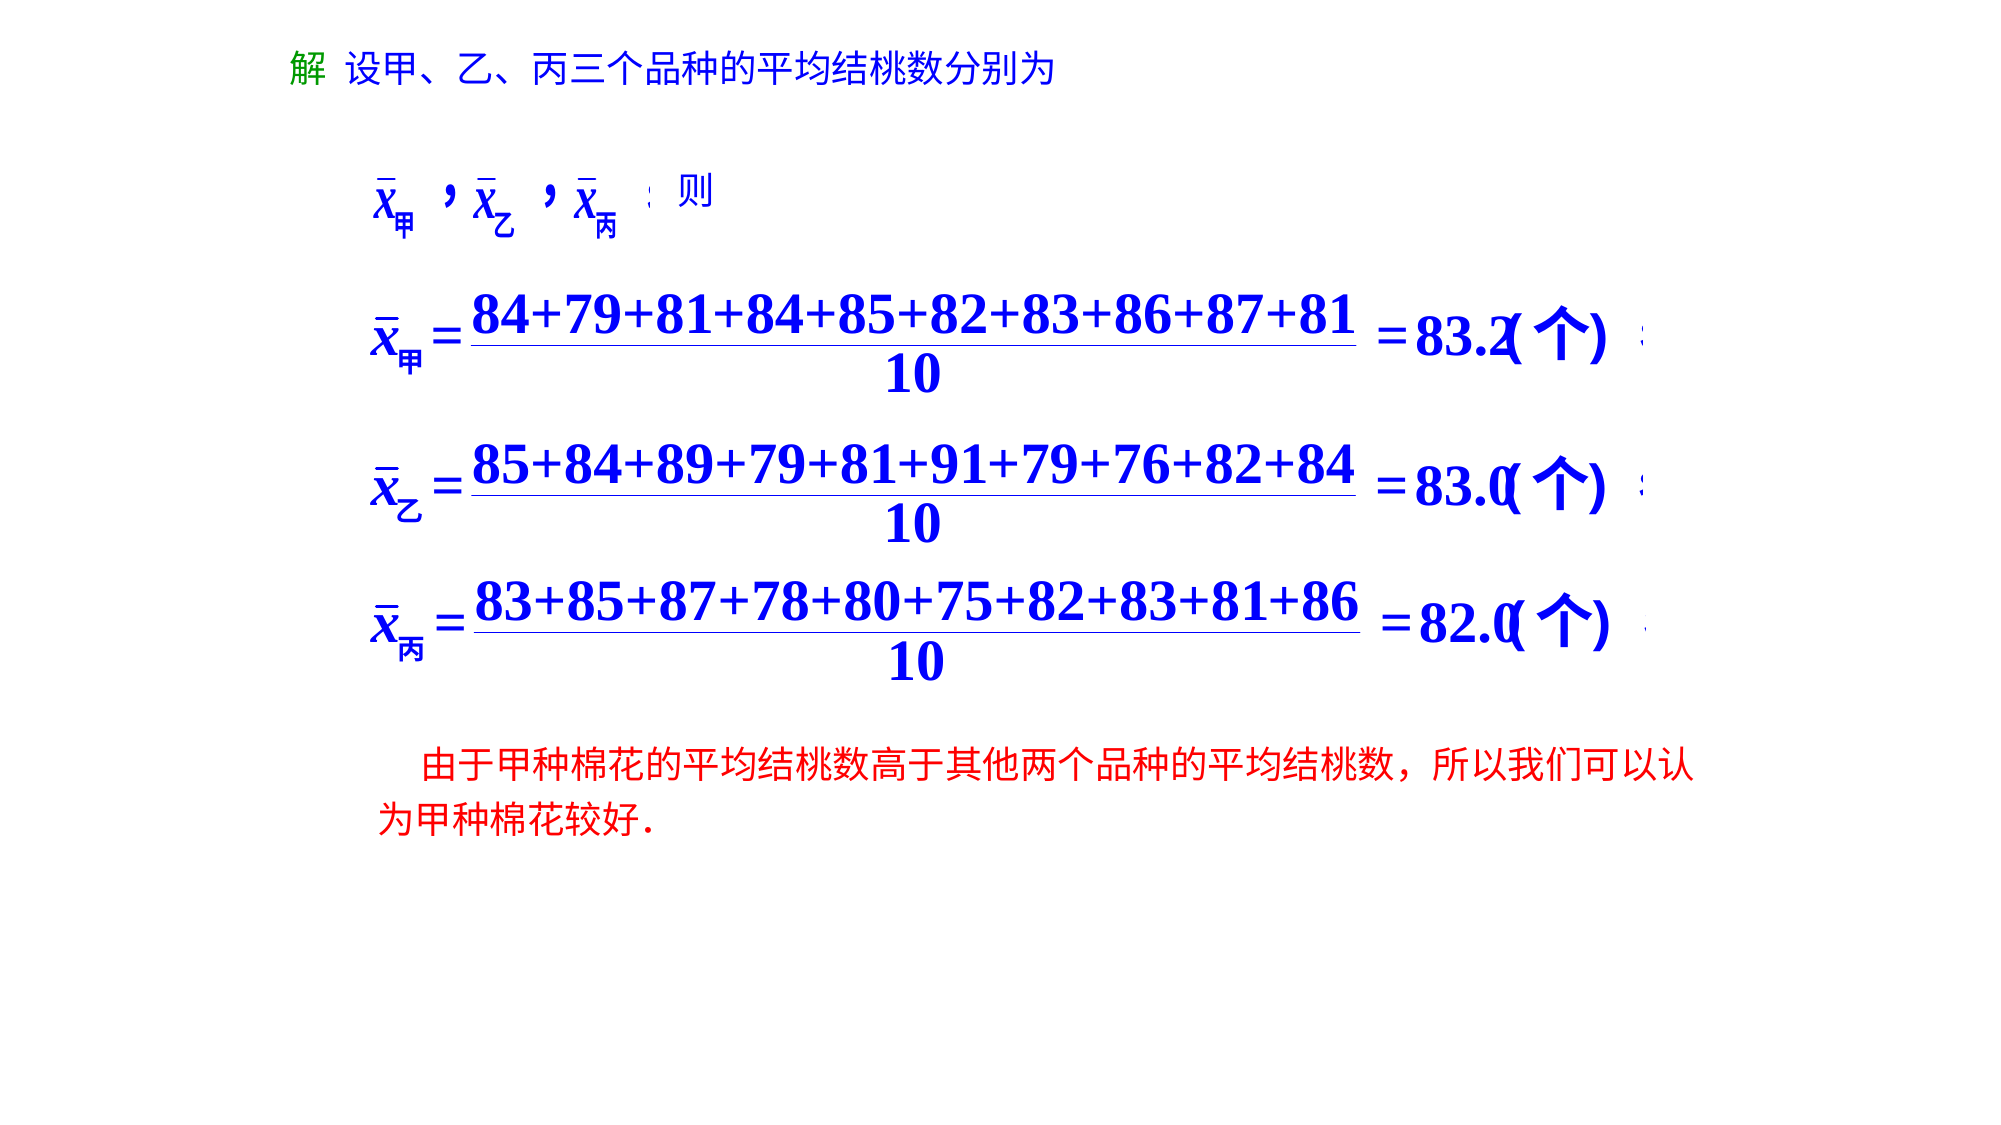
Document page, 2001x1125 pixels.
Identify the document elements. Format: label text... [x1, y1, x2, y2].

text_box 解 设甲、乙、丙三个品种的平均结桃数分别为 [274, 37, 1550, 98]
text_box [362, 437, 1643, 550]
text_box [367, 170, 650, 246]
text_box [362, 574, 1646, 688]
text_box 由于甲种棉花的平均结桃数高于其他两个品种的平均结桃数，所以我们可以认为甲种棉花较好． [362, 725, 1713, 848]
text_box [362, 287, 1643, 400]
text_box 则 [662, 137, 1013, 220]
